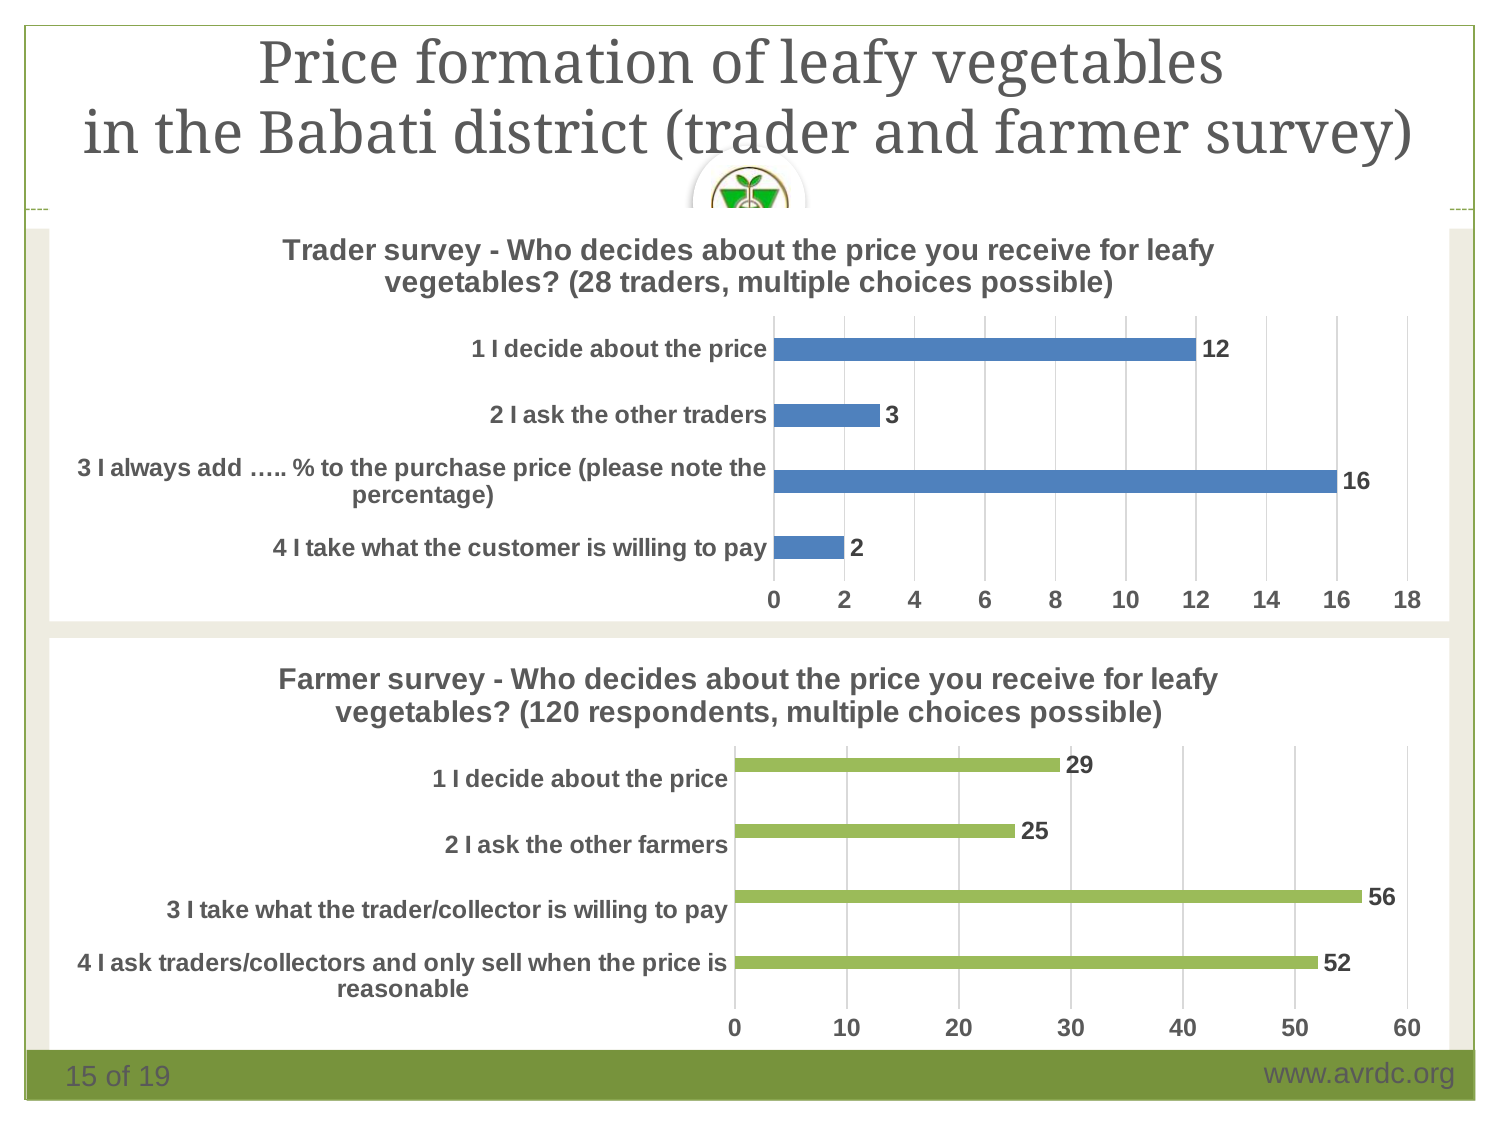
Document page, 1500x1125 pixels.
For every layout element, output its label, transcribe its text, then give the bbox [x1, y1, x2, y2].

chart [49, 637, 1450, 1050]
chart [49, 207, 1450, 622]
slide_number 15 of 19 [50, 1059, 450, 1100]
picture [711, 173, 791, 207]
title Price formation of leafy vegetables in the Babati district (trader and farmer survey) [49, 48, 1450, 173]
